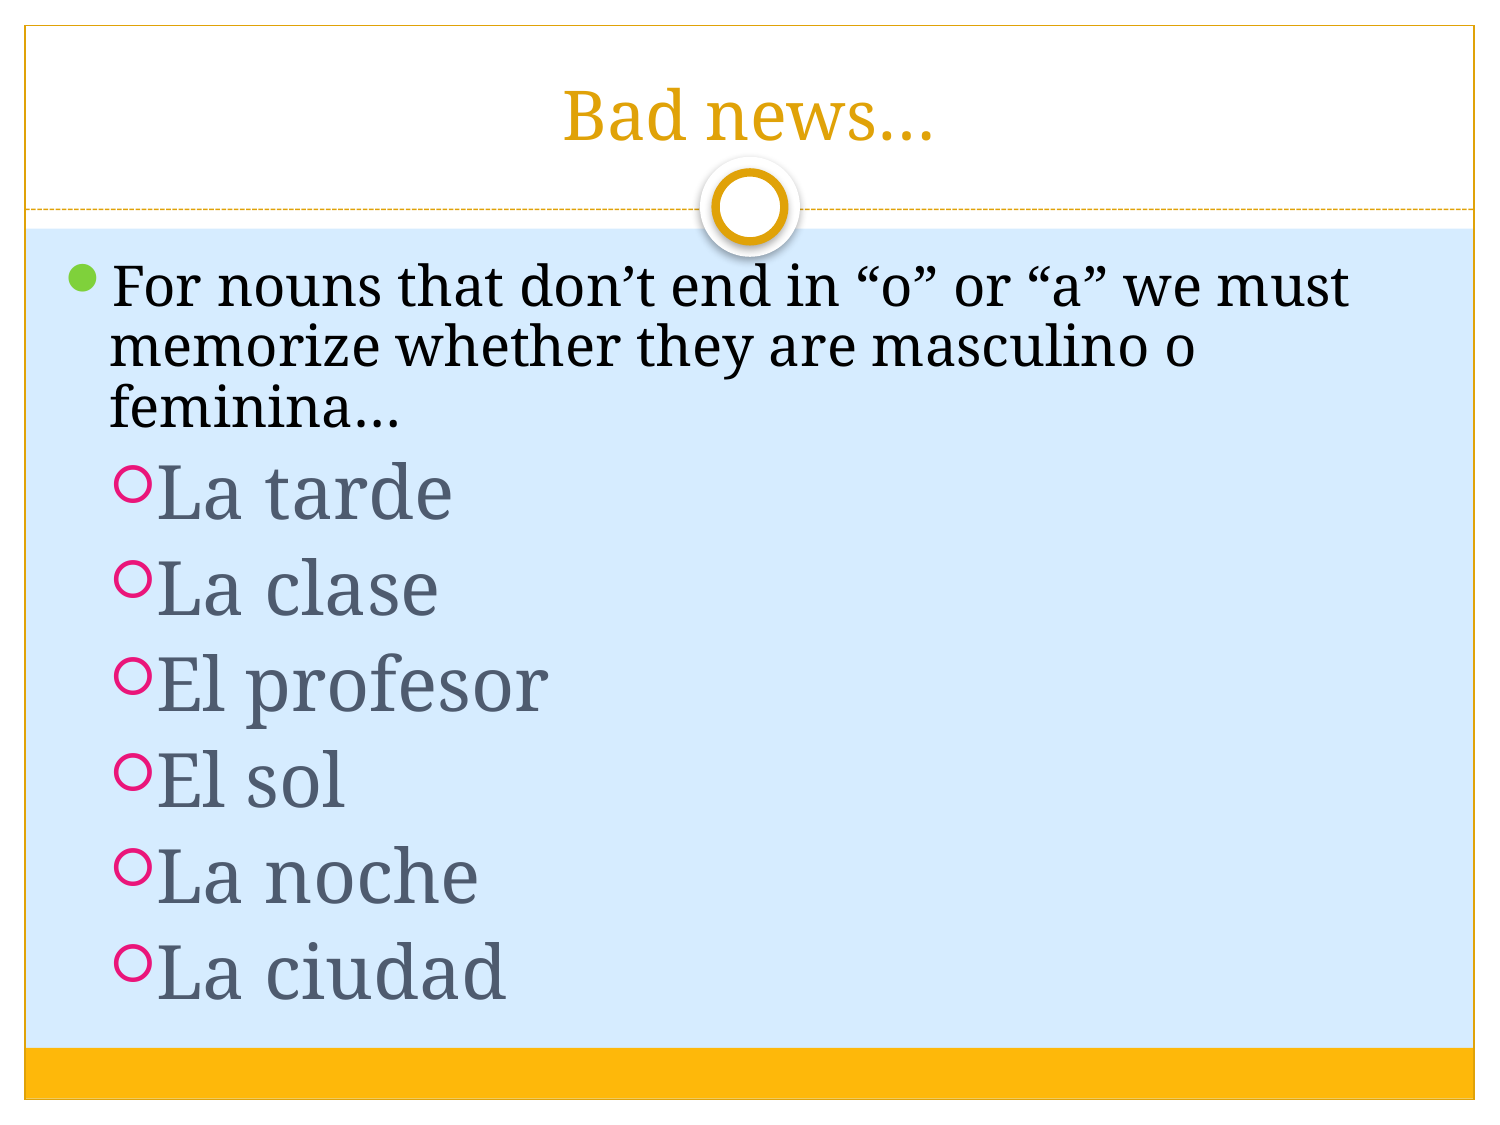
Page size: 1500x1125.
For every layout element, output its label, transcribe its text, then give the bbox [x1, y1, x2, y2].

title Bad news… [49, 37, 1450, 163]
list For nouns that don’t end in “o” or “a” we must memorize whether they are masculino o feminina… La tarde La clase El profesor El sol La noche La ciudad [49, 249, 1450, 1005]
